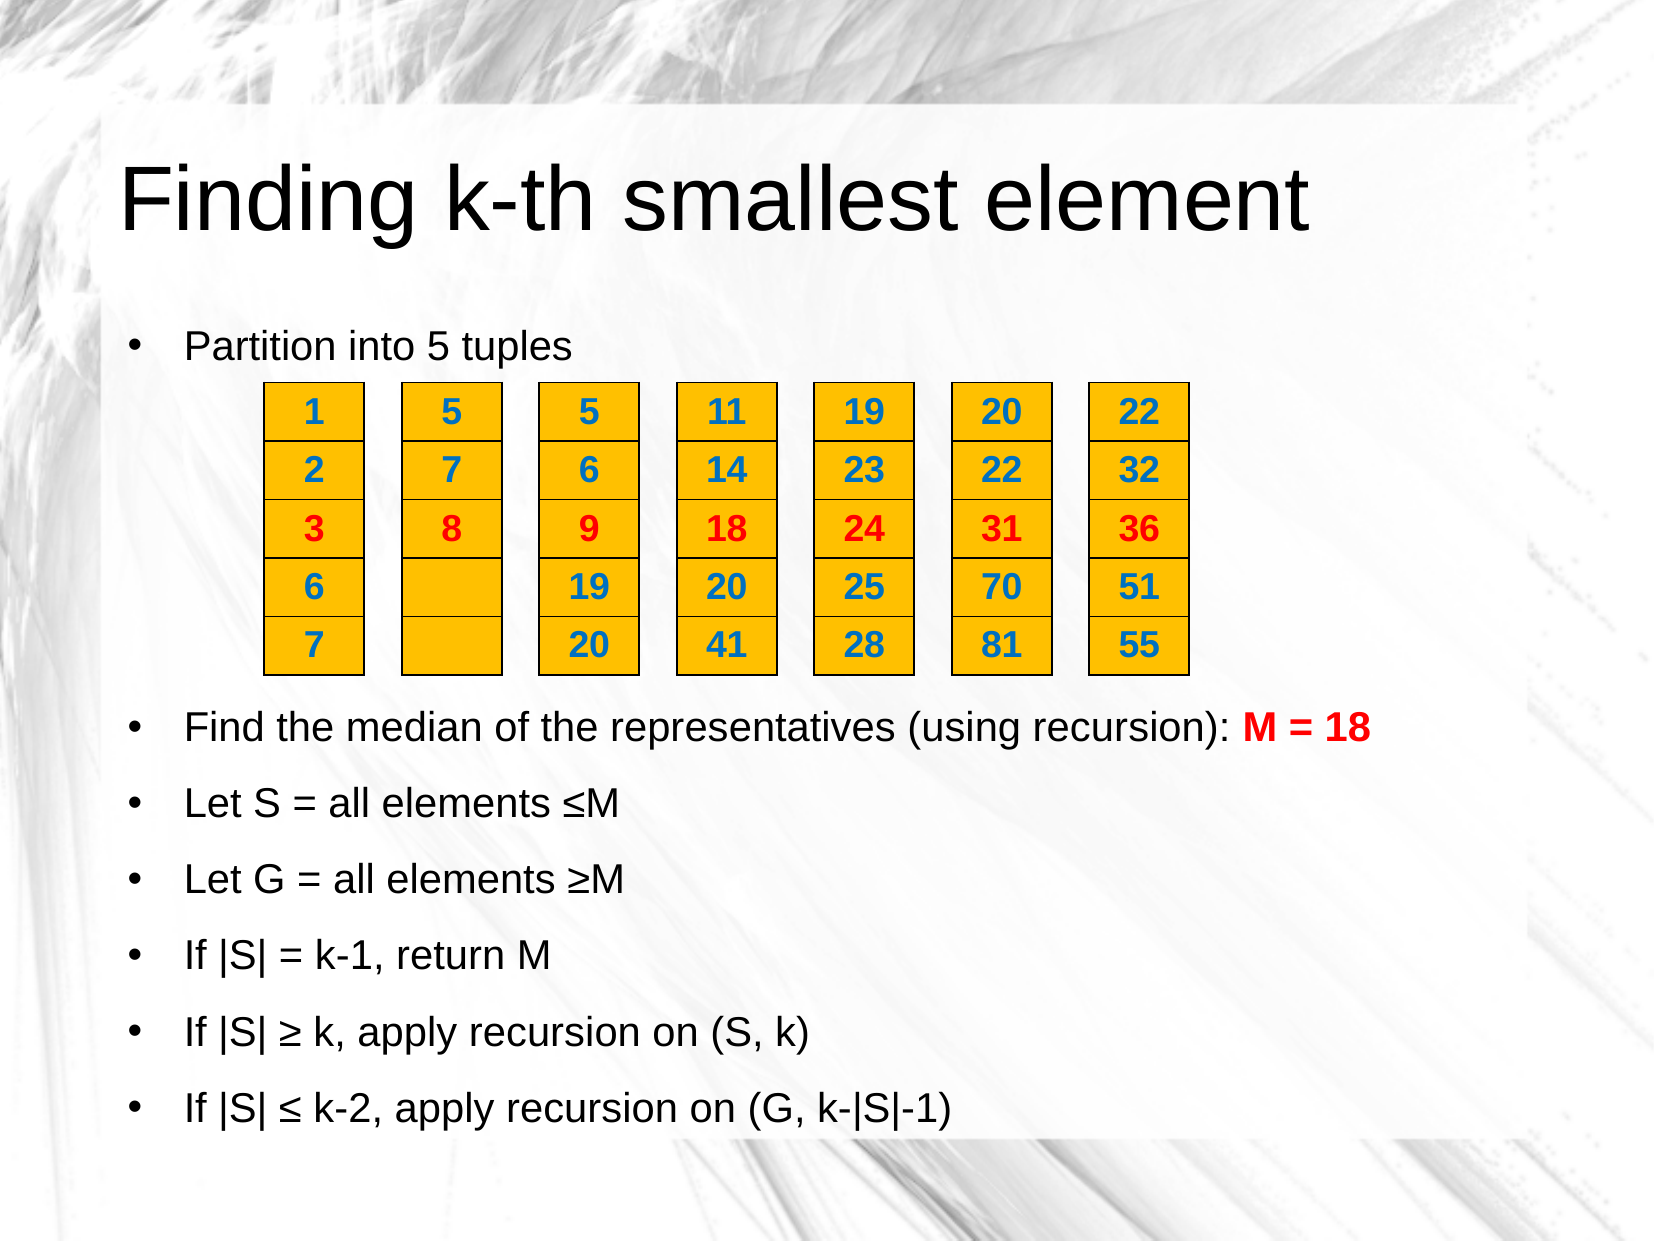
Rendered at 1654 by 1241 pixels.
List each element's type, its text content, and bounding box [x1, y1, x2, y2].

table_cell 25 [815, 559, 913, 616]
table_header 19 [815, 383, 913, 440]
table_header 5 [540, 383, 638, 440]
table_cell 22 [953, 442, 1051, 499]
table_cell 7 [265, 617, 363, 674]
list Partition into 5 tuples Find the median of the representatives (using recursion): M = 18 Let S = all elements ≤M Let G = all elements ≥M If |S| = k-1, return M If |S| ≥ k, apply recursion on (S, k) If |S| ≤ k-2, apply recursion on (G, k-|S|-1) [118, 319, 1571, 1109]
table_cell 6 [265, 559, 363, 616]
picture [0, 0, 1654, 1241]
table_cell [403, 617, 501, 674]
table_cell 32 [1090, 442, 1188, 499]
table_cell 7 [403, 442, 501, 499]
table_header 11 [678, 383, 776, 440]
table_cell 18 [678, 500, 776, 557]
table_cell 20 [540, 617, 638, 674]
table_header 5 [403, 383, 501, 440]
table_cell 14 [678, 442, 776, 499]
table_cell 8 [403, 500, 501, 557]
table_cell 36 [1090, 500, 1188, 557]
table_header 22 [1090, 383, 1188, 440]
table_cell 41 [678, 617, 776, 674]
table_cell 51 [1090, 559, 1188, 616]
table_cell 19 [540, 559, 638, 616]
table_cell 20 [678, 559, 776, 616]
title Finding k-th smallest element [118, 93, 1506, 299]
table_cell 55 [1090, 617, 1188, 674]
table_cell 3 [265, 500, 363, 557]
table_cell 70 [953, 559, 1051, 616]
table_cell 23 [815, 442, 913, 499]
table_cell 9 [540, 500, 638, 557]
table_cell 6 [540, 442, 638, 499]
table_cell 81 [953, 617, 1051, 674]
table_cell 31 [953, 500, 1051, 557]
table_cell [403, 559, 501, 616]
table_cell 2 [265, 442, 363, 499]
table_cell 24 [815, 500, 913, 557]
table_cell 28 [815, 617, 913, 674]
table_header 20 [953, 383, 1051, 440]
table_header 1 [265, 383, 363, 440]
